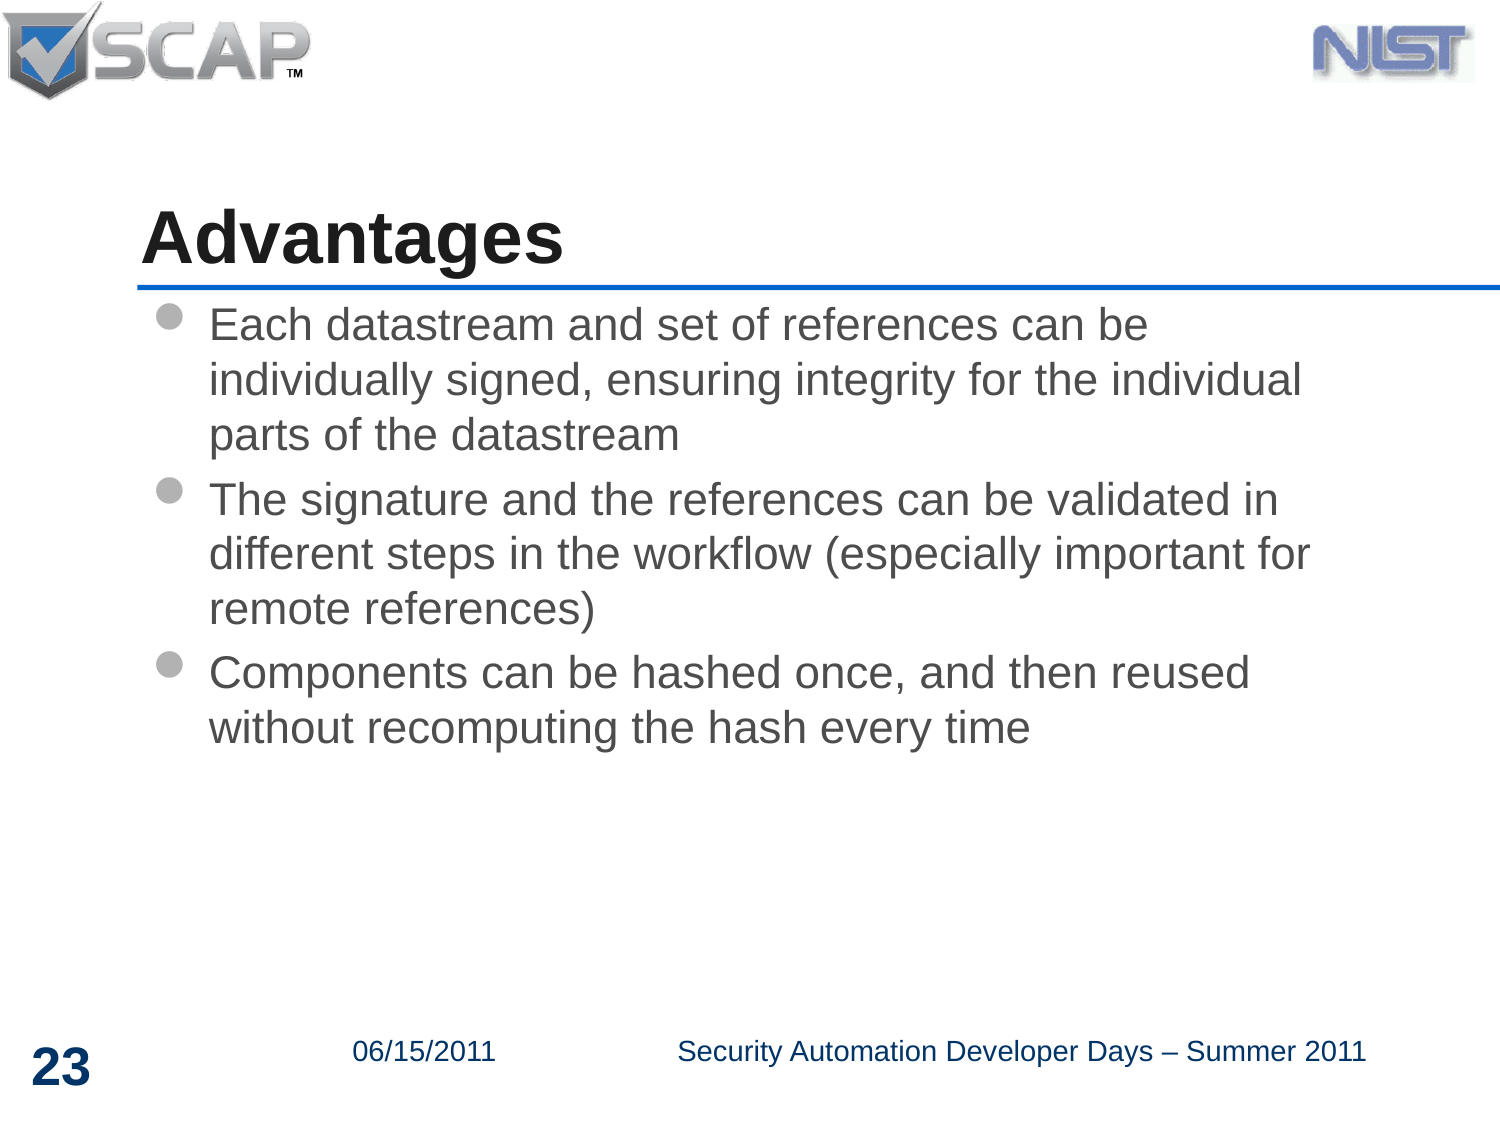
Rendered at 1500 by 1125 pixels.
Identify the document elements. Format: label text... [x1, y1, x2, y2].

title Advantages [124, 99, 1426, 288]
slide_number 23 [13, 1023, 111, 1105]
picture [0, 0, 313, 103]
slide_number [337, 1025, 662, 1103]
picture [1312, 24, 1475, 83]
list Each datastream and set of references can be individually signed, ensuring integrity for the individual parts of the datastream The signature and the references can be validated in different steps in the workflow (especially important for remote references) Components can be hashed once, and then reused without recomputing the hash every time [137, 287, 1400, 1026]
footer Security Automation Developer Days – Summer 2011 [662, 1025, 1426, 1103]
